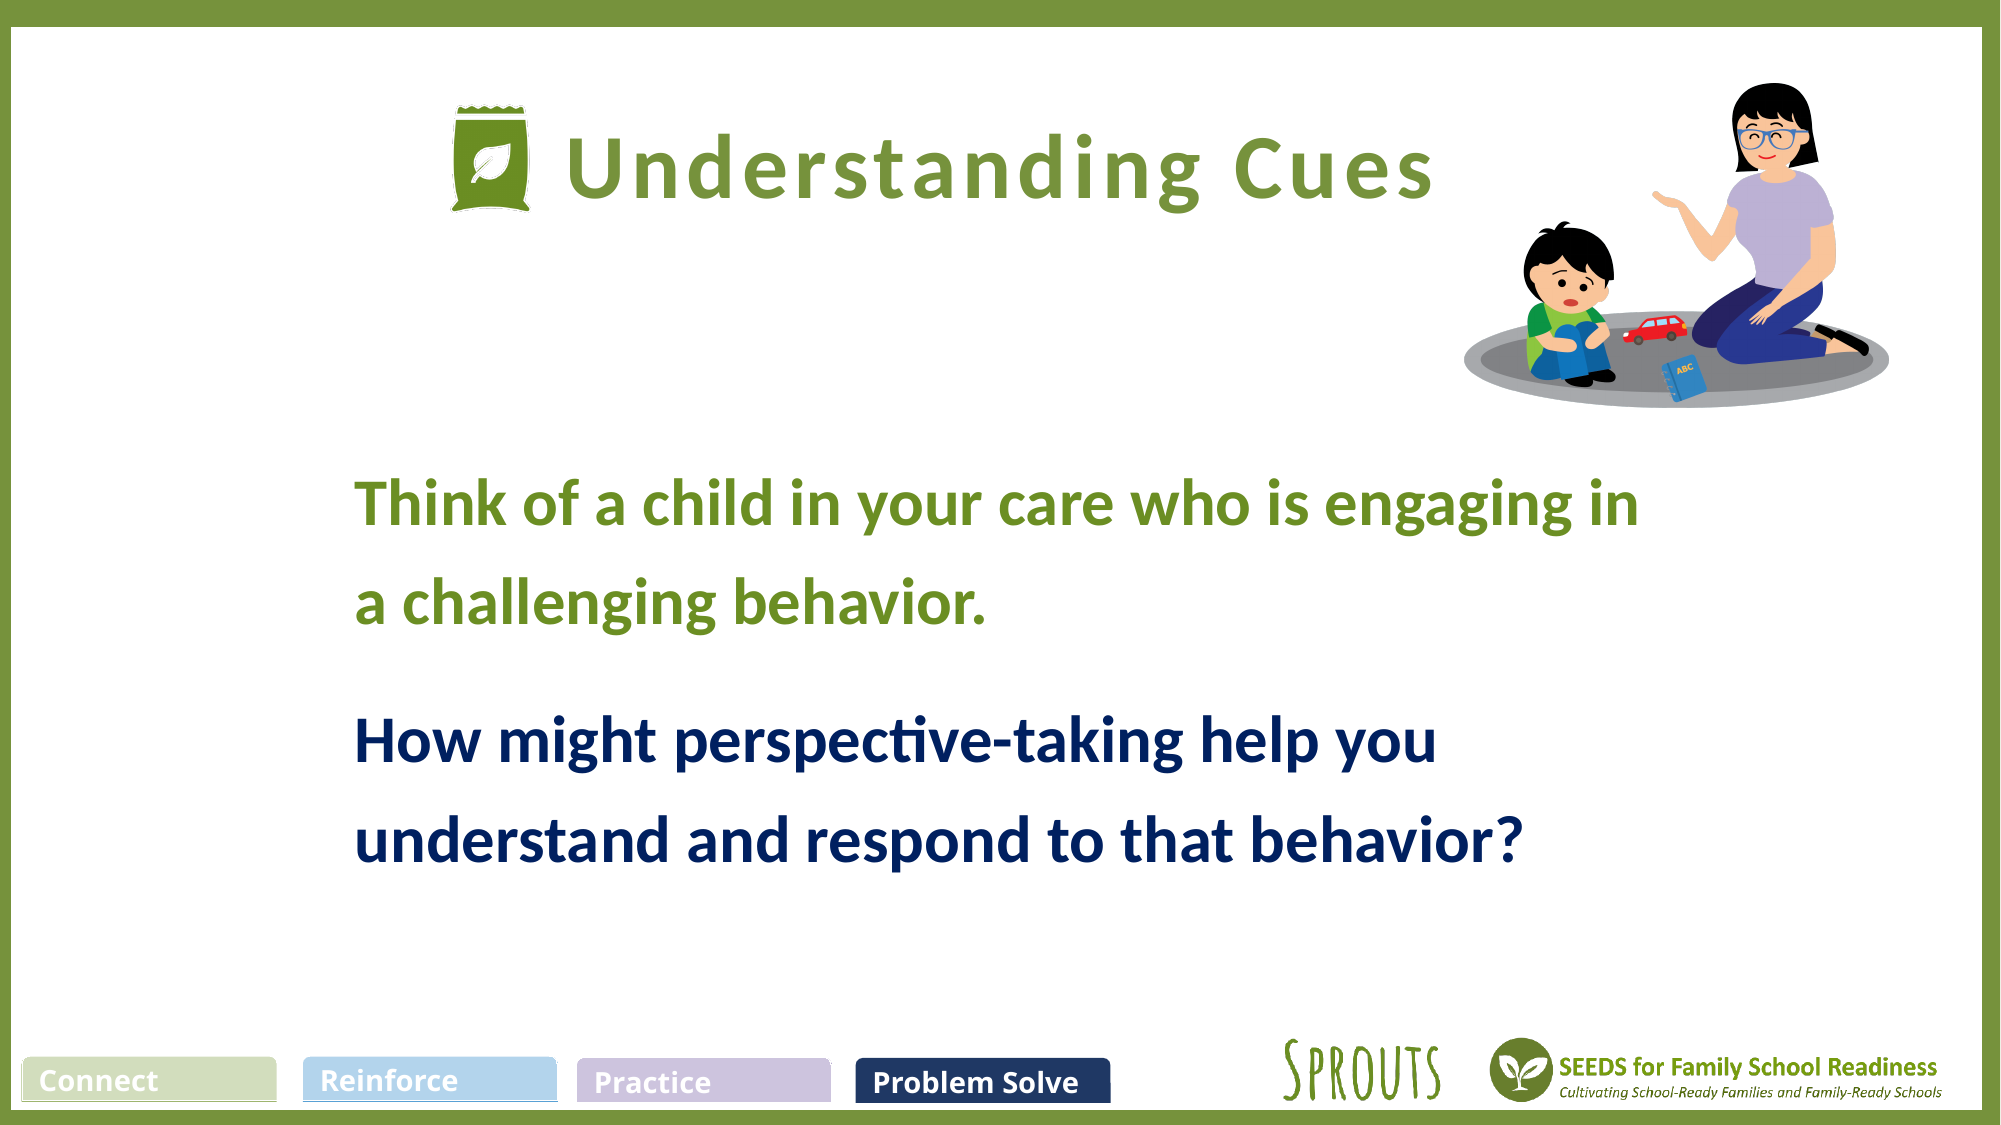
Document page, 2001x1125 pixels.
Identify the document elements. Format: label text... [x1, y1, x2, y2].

picture [1271, 1027, 1453, 1110]
text_box [22, 1055, 278, 1101]
text_box [576, 1057, 832, 1103]
picture [415, 83, 566, 234]
picture [1487, 1035, 1955, 1110]
title Understanding Cues [48, 59, 1952, 278]
picture [1464, 83, 1889, 408]
text_box Think of a child in your care who is engaging in a challenging behavior. How might perspective-taking help you understand and respond to that behavior? [340, 431, 1660, 884]
text_box [302, 1055, 558, 1101]
